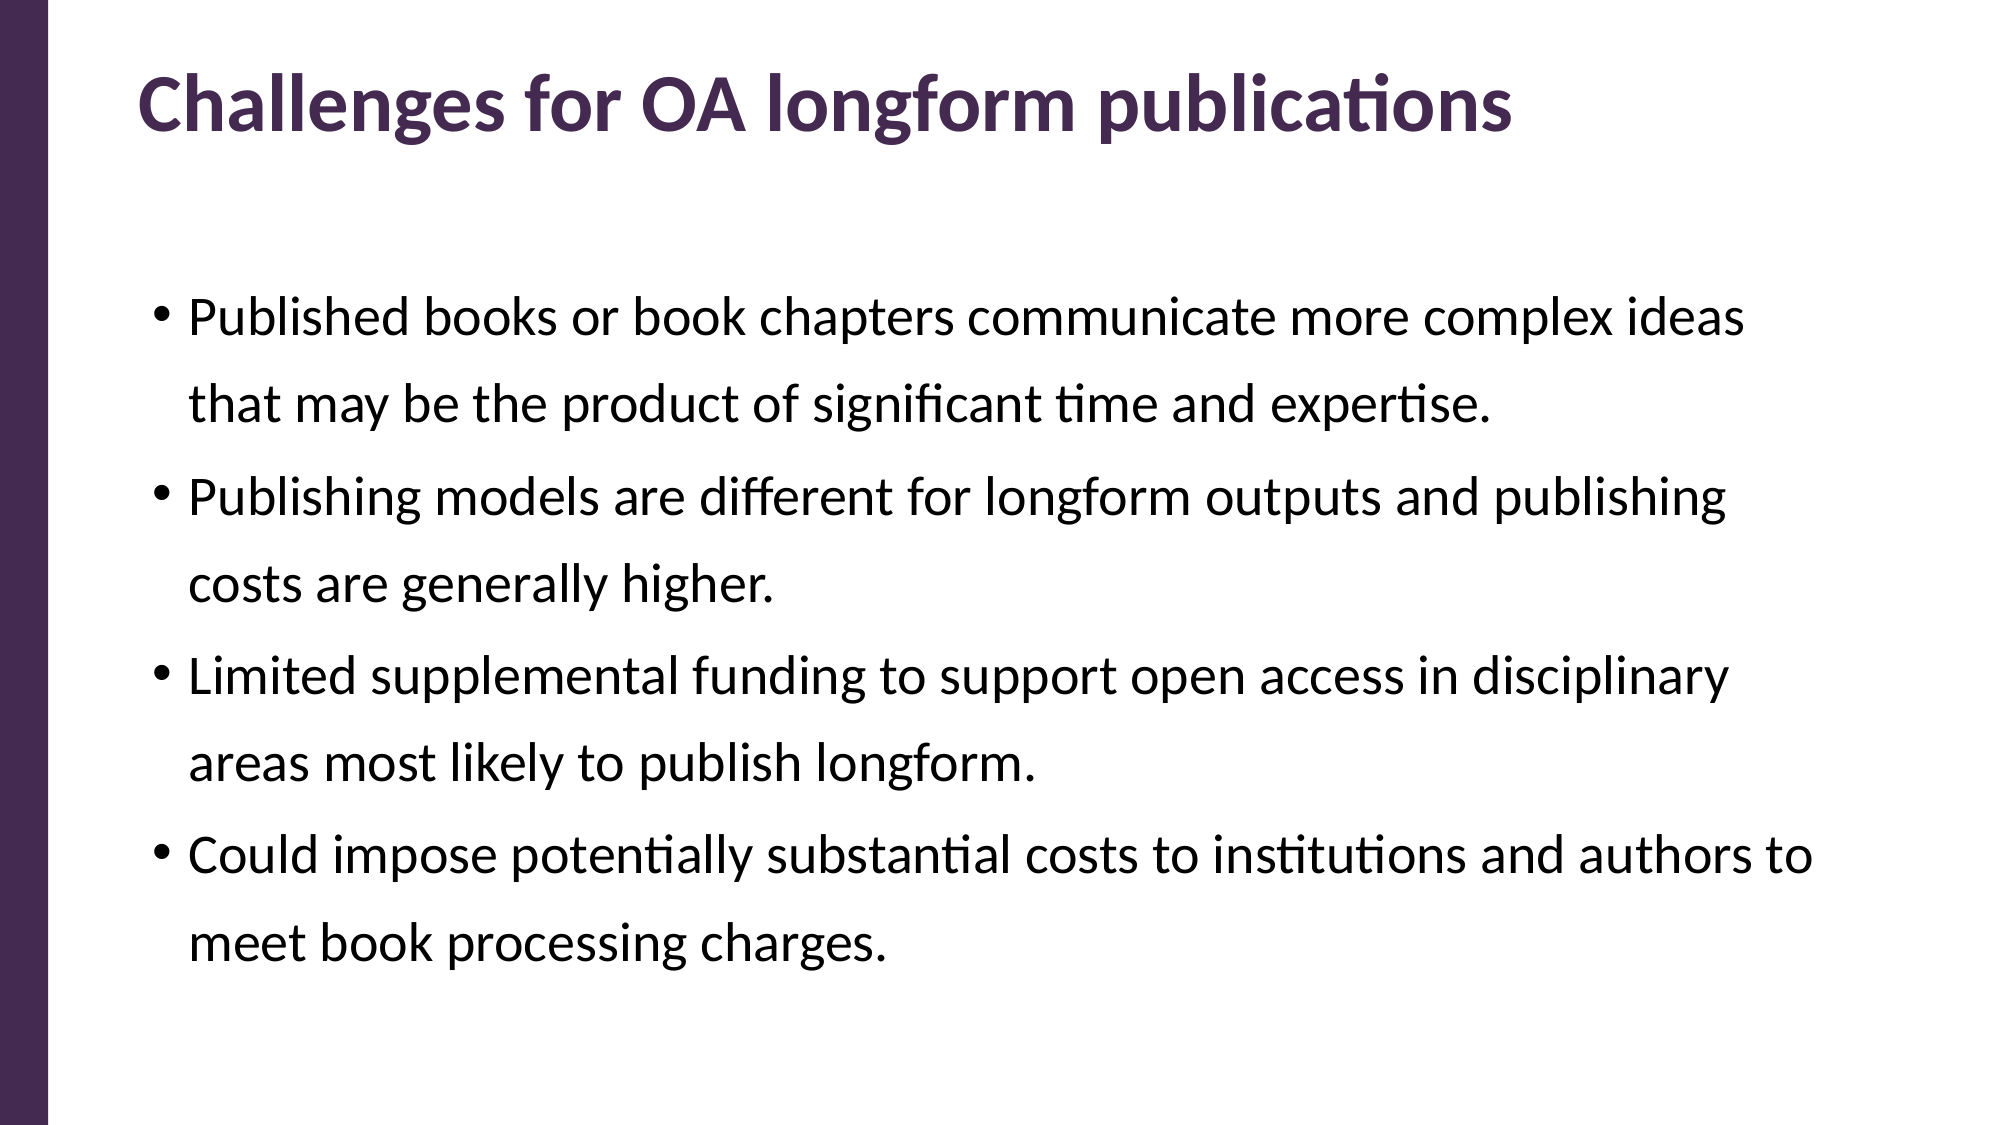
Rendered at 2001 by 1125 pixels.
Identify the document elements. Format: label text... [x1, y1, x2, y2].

title Challenges for OA longform publications [123, 34, 1849, 252]
list Published books or book chapters communicate more complex ideas that may be the product of significant time and expertise. Publishing models are different for longform outputs and publishing costs are generally higher. Limited supplemental funding to support open access in disciplinary areas most likely to publish longform. Could impose potentially substantial costs to institutions and authors to meet book processing charges. [137, 251, 1863, 1014]
text_box [0, 0, 49, 1125]
